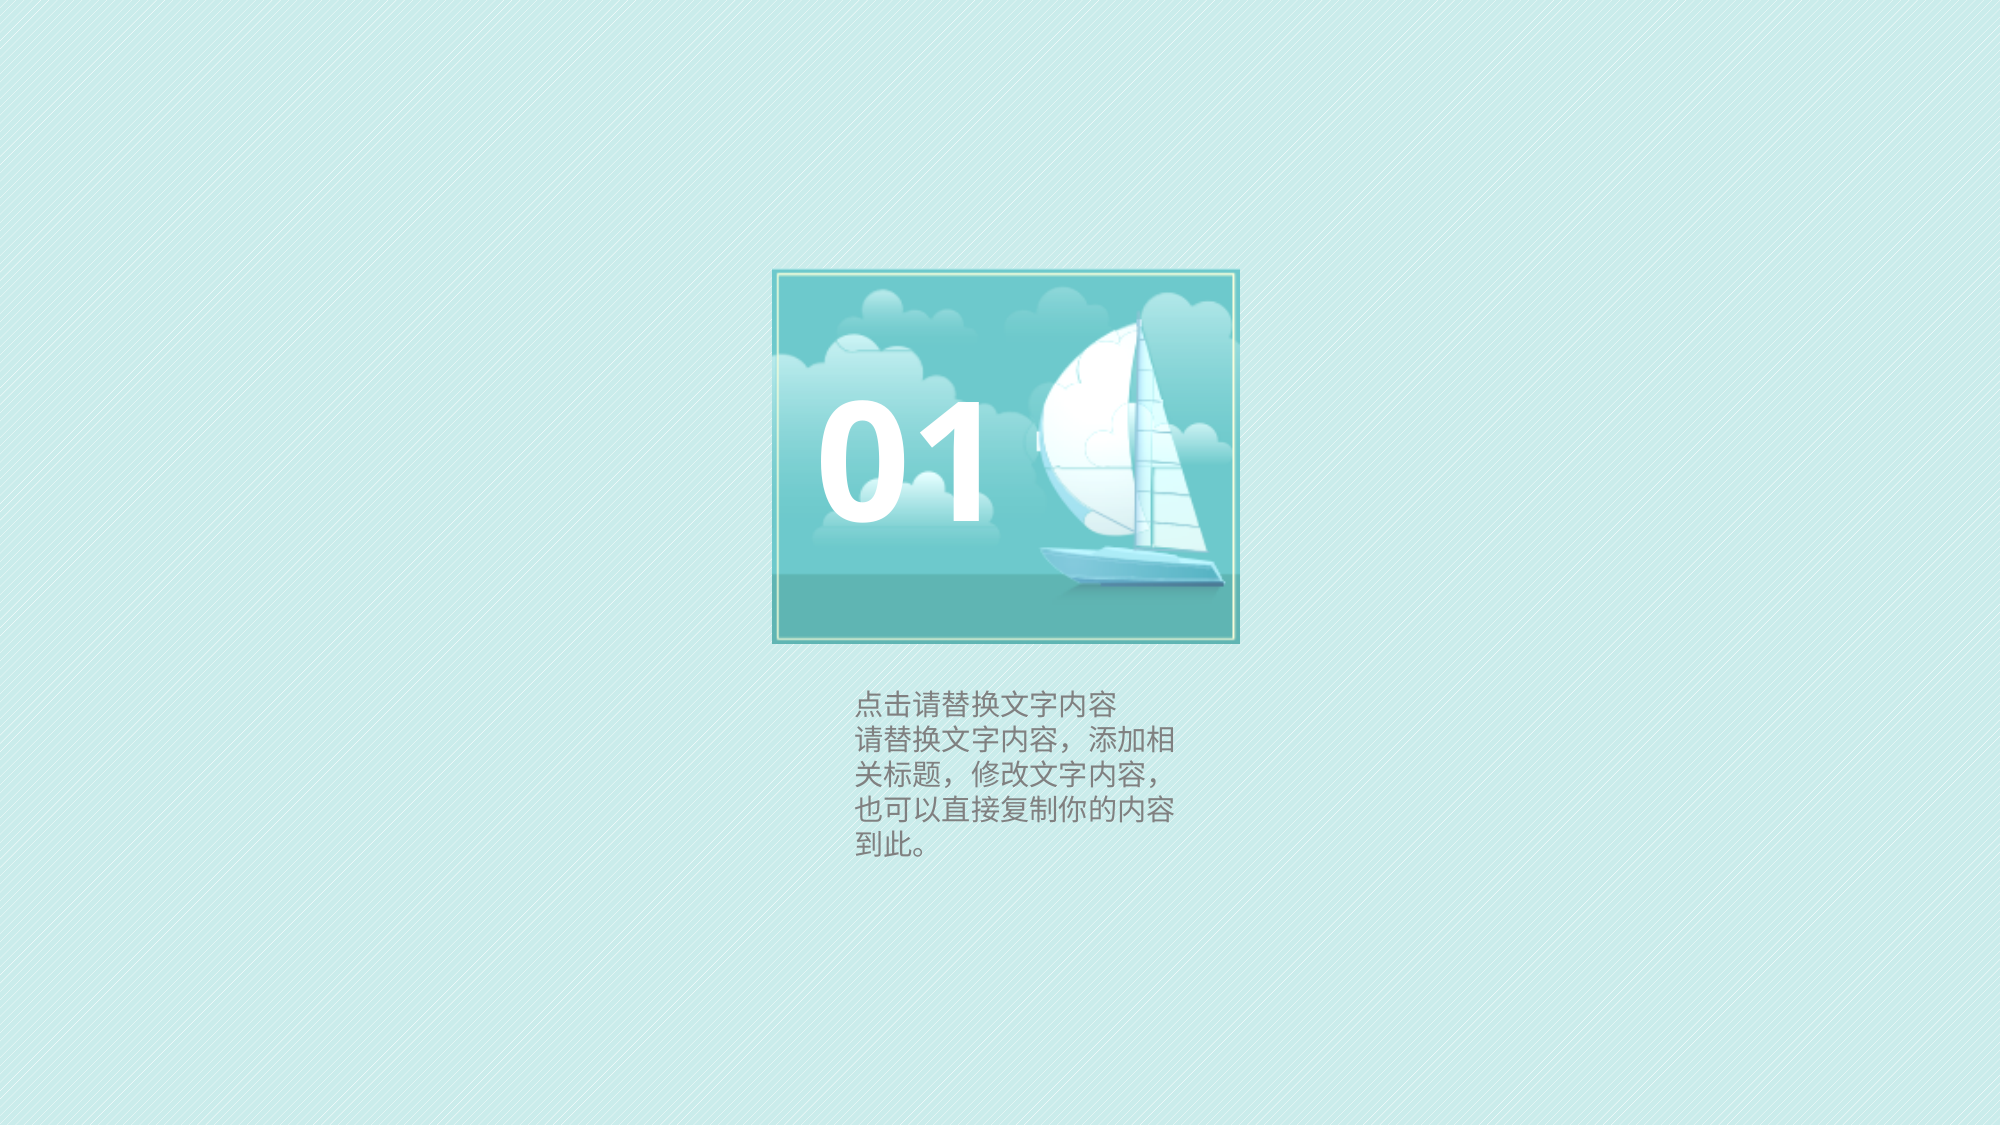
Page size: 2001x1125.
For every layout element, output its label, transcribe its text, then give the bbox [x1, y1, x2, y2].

text_box 点击请替换文字内容 请替换文字内容，添加相关标题，修改文字内容，也可以直接复制你的内容到此。 [839, 679, 1220, 869]
picture [772, 268, 1240, 644]
